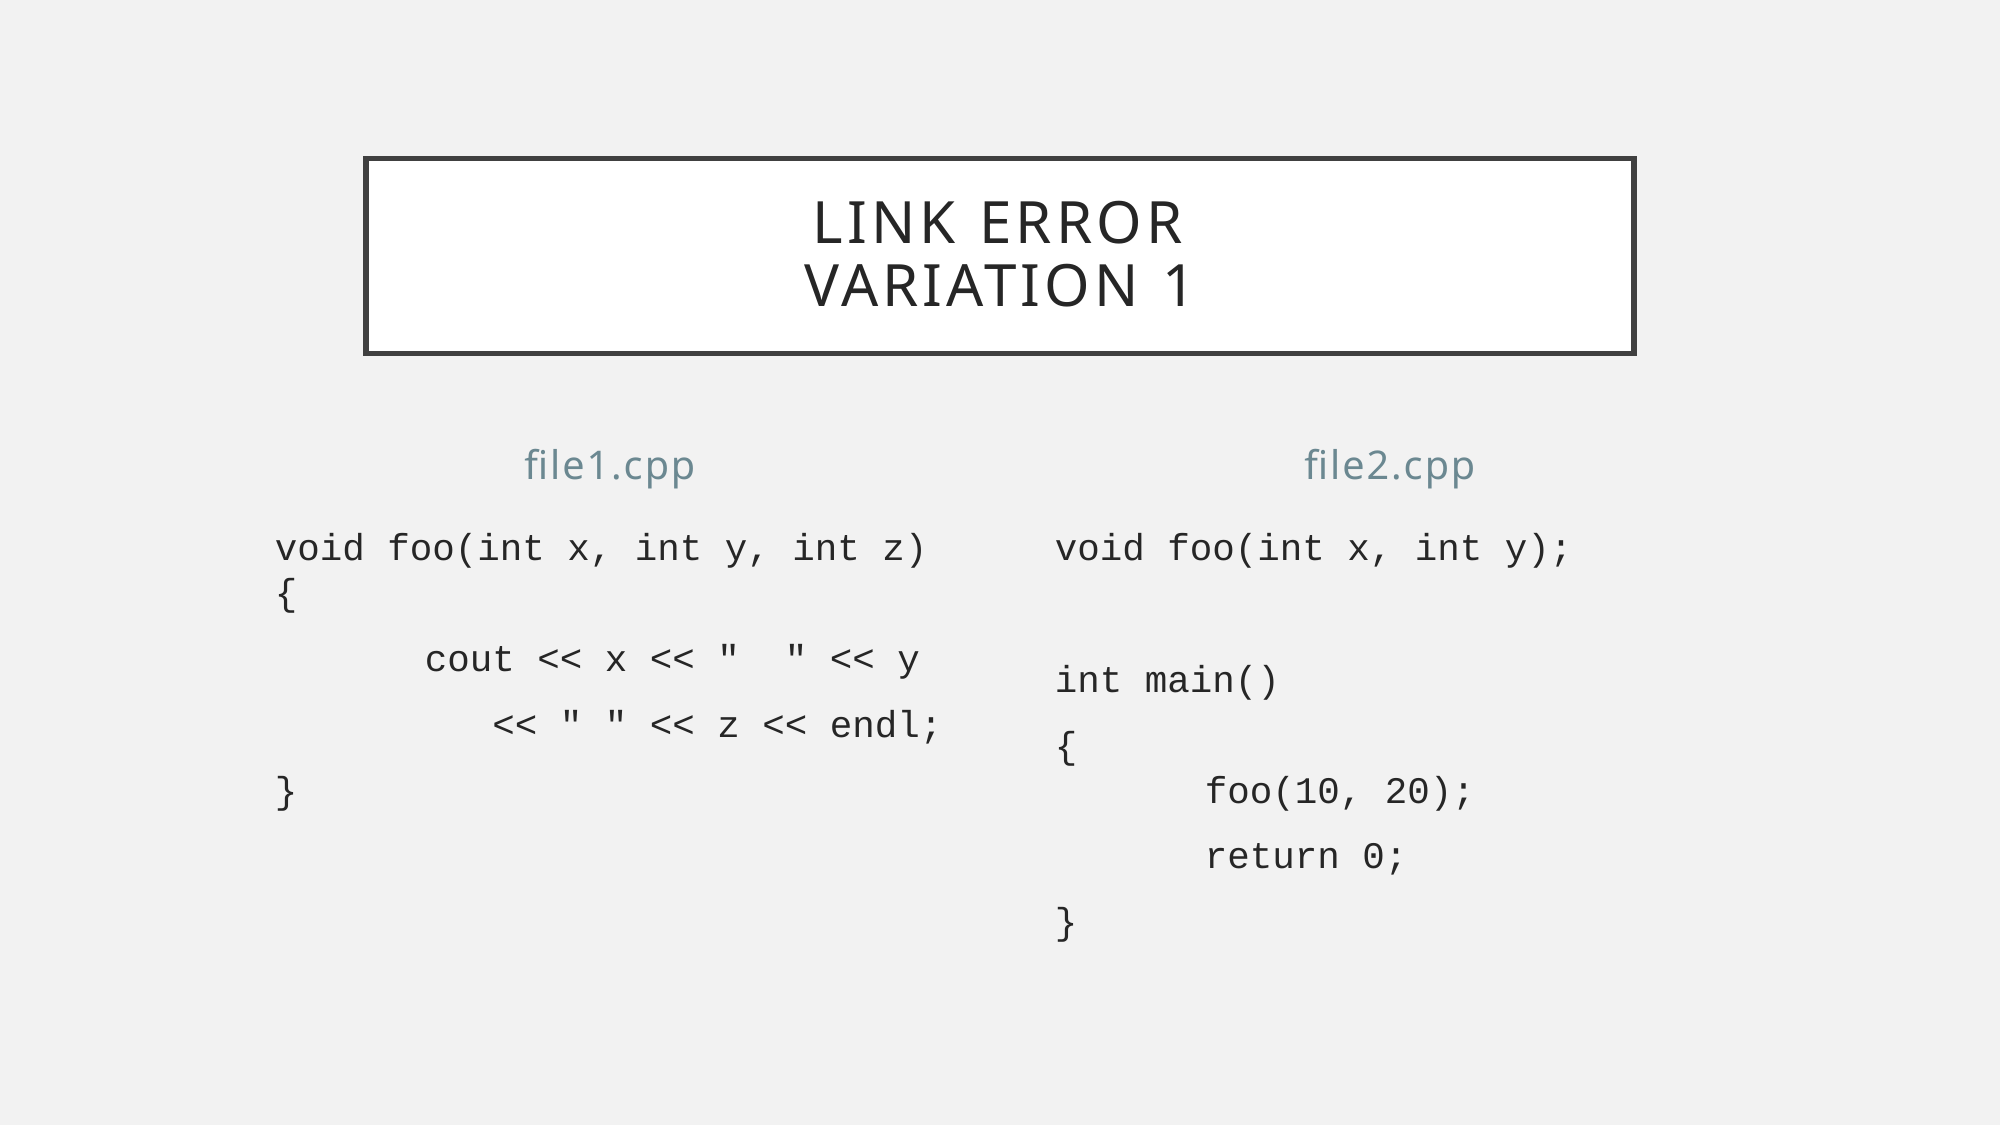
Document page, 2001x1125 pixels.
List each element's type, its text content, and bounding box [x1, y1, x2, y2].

list file2.cpp [1039, 379, 1741, 495]
list void foo(int x, int y); int main() { foo(10, 20); return 0; } [1039, 515, 1738, 942]
list file1.cpp [259, 379, 961, 495]
list void foo(int x, int y, int z) { cout << x << " " << y << " " << z << endl; } [259, 515, 961, 942]
title Link Error Variation 1 [363, 156, 1637, 356]
